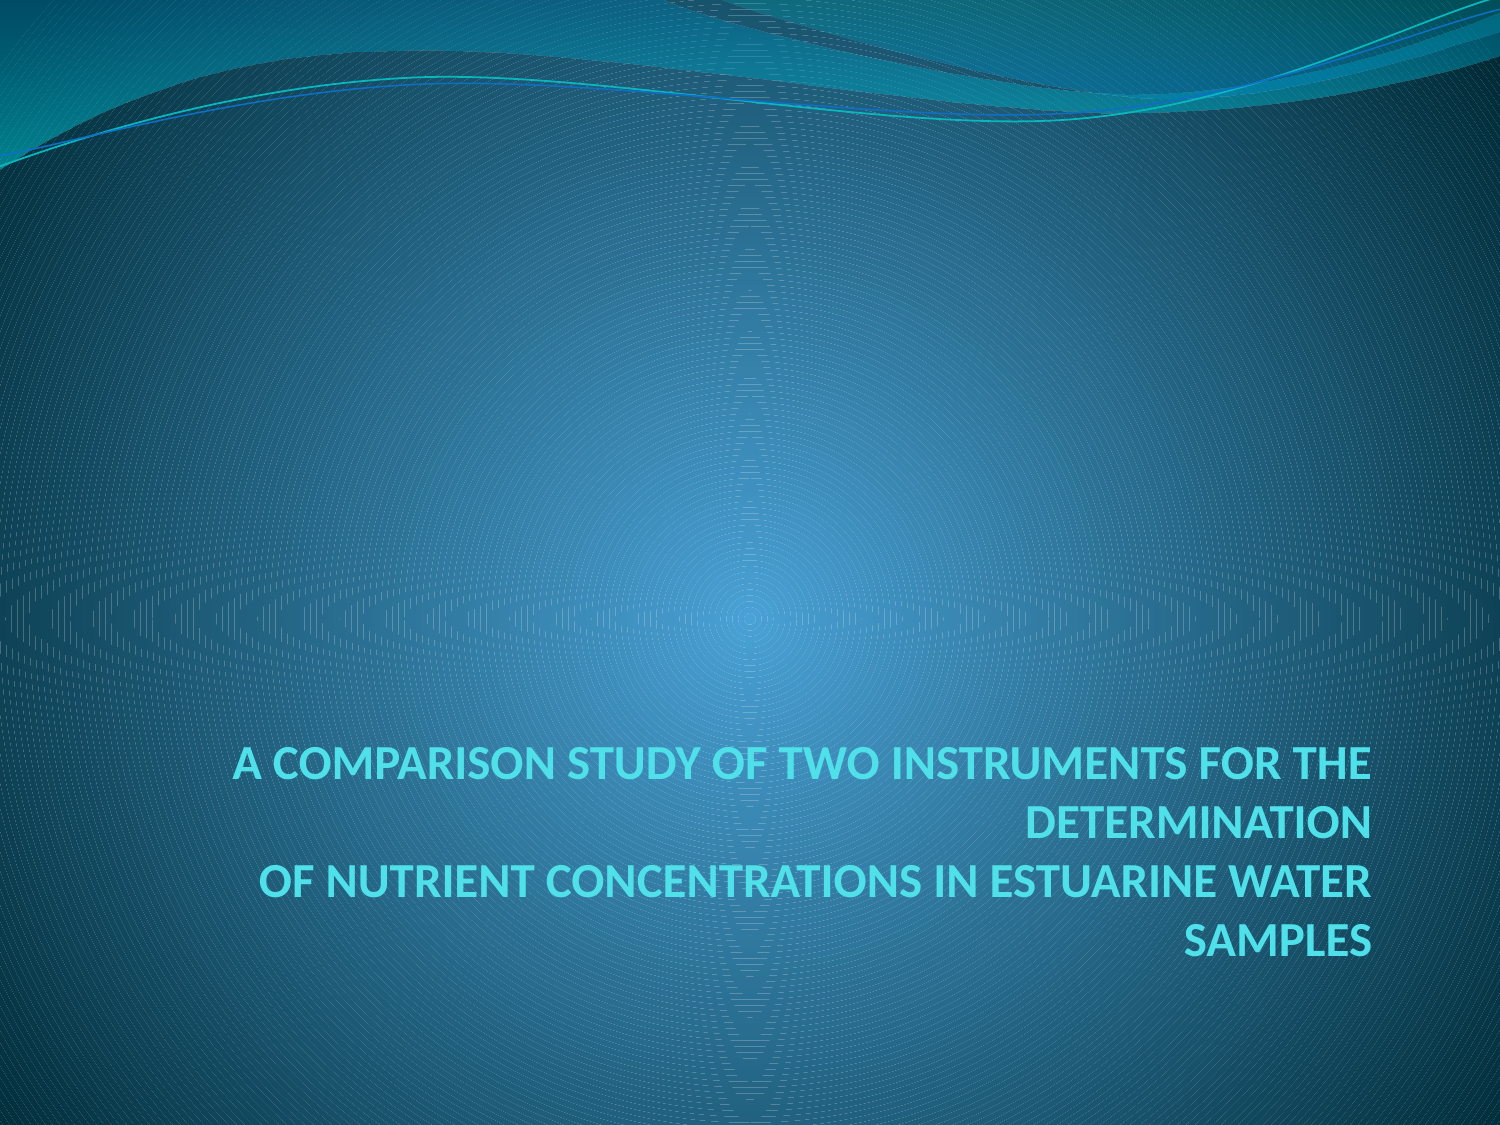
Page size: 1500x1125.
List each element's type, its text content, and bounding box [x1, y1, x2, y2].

title A COMPARISON STUDY OF TWO INSTRUMENTS FOR THE DETERMINATION OF NUTRIENT CONCENTRATIONS IN ESTUARINE WATER SAMPLES [87, 725, 1376, 1025]
